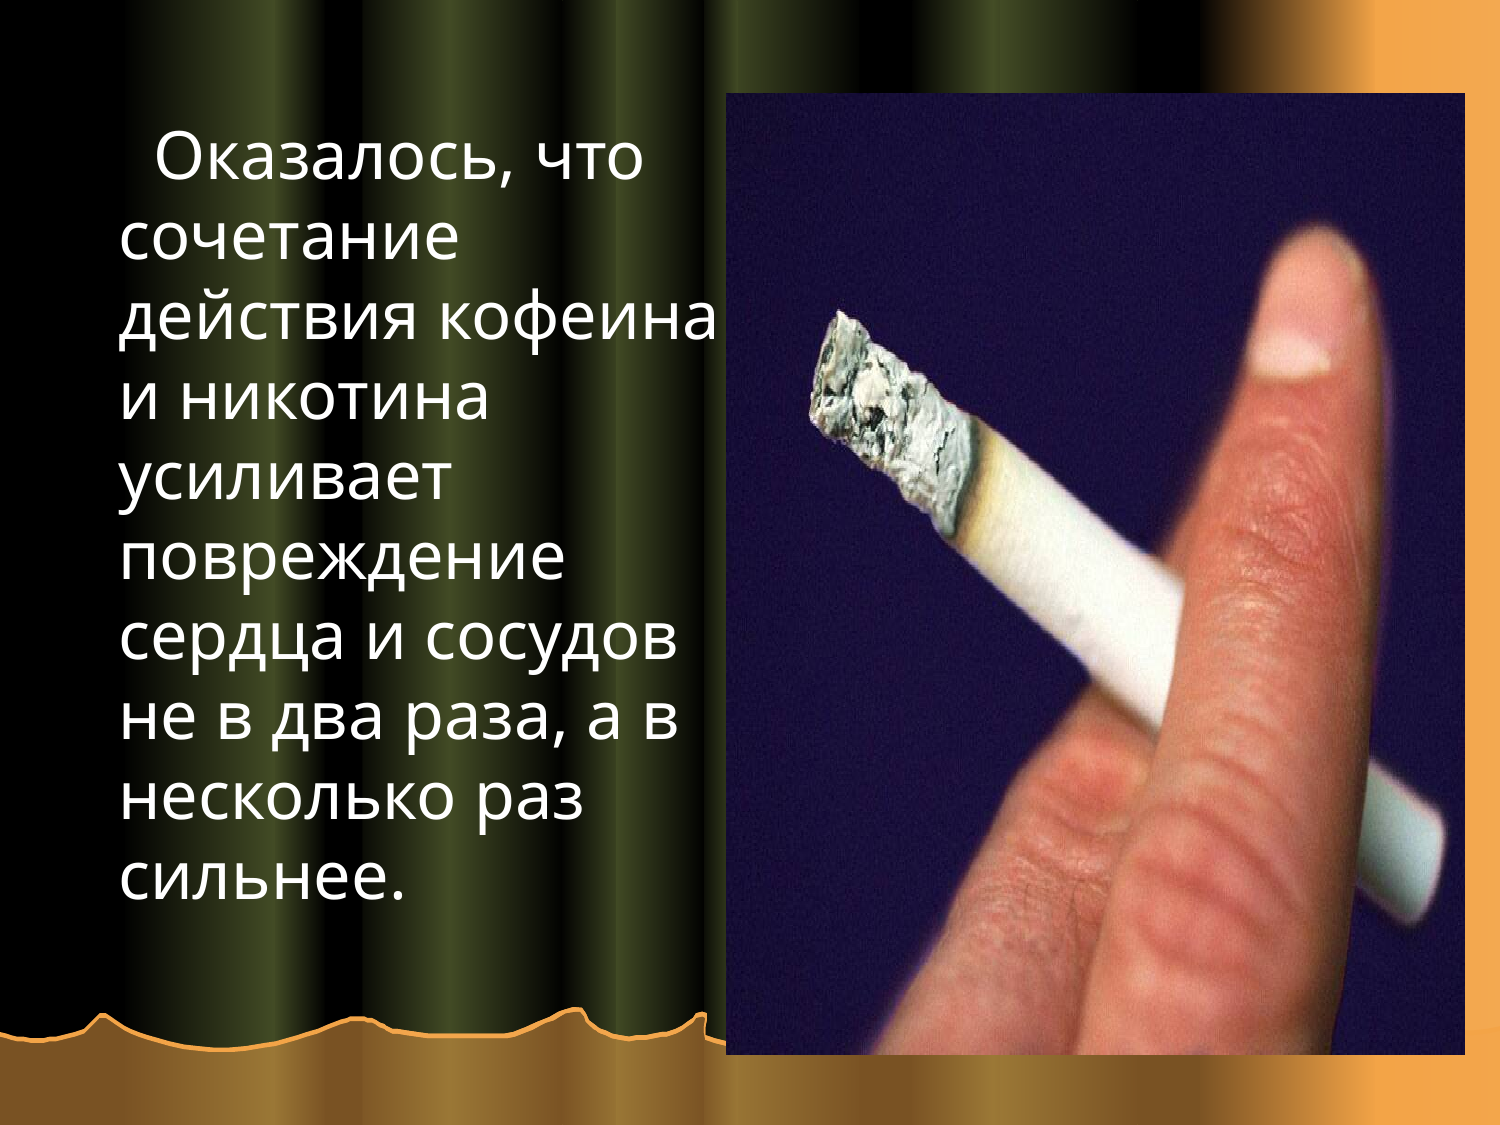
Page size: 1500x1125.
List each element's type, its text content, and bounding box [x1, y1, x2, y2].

list Оказалось, что сочетание действия кофеина и никотина усиливает повреждение сердца и сосудов не в два раза, а в несколько раз сильнее. [46, 105, 721, 1006]
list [726, 93, 1466, 1055]
